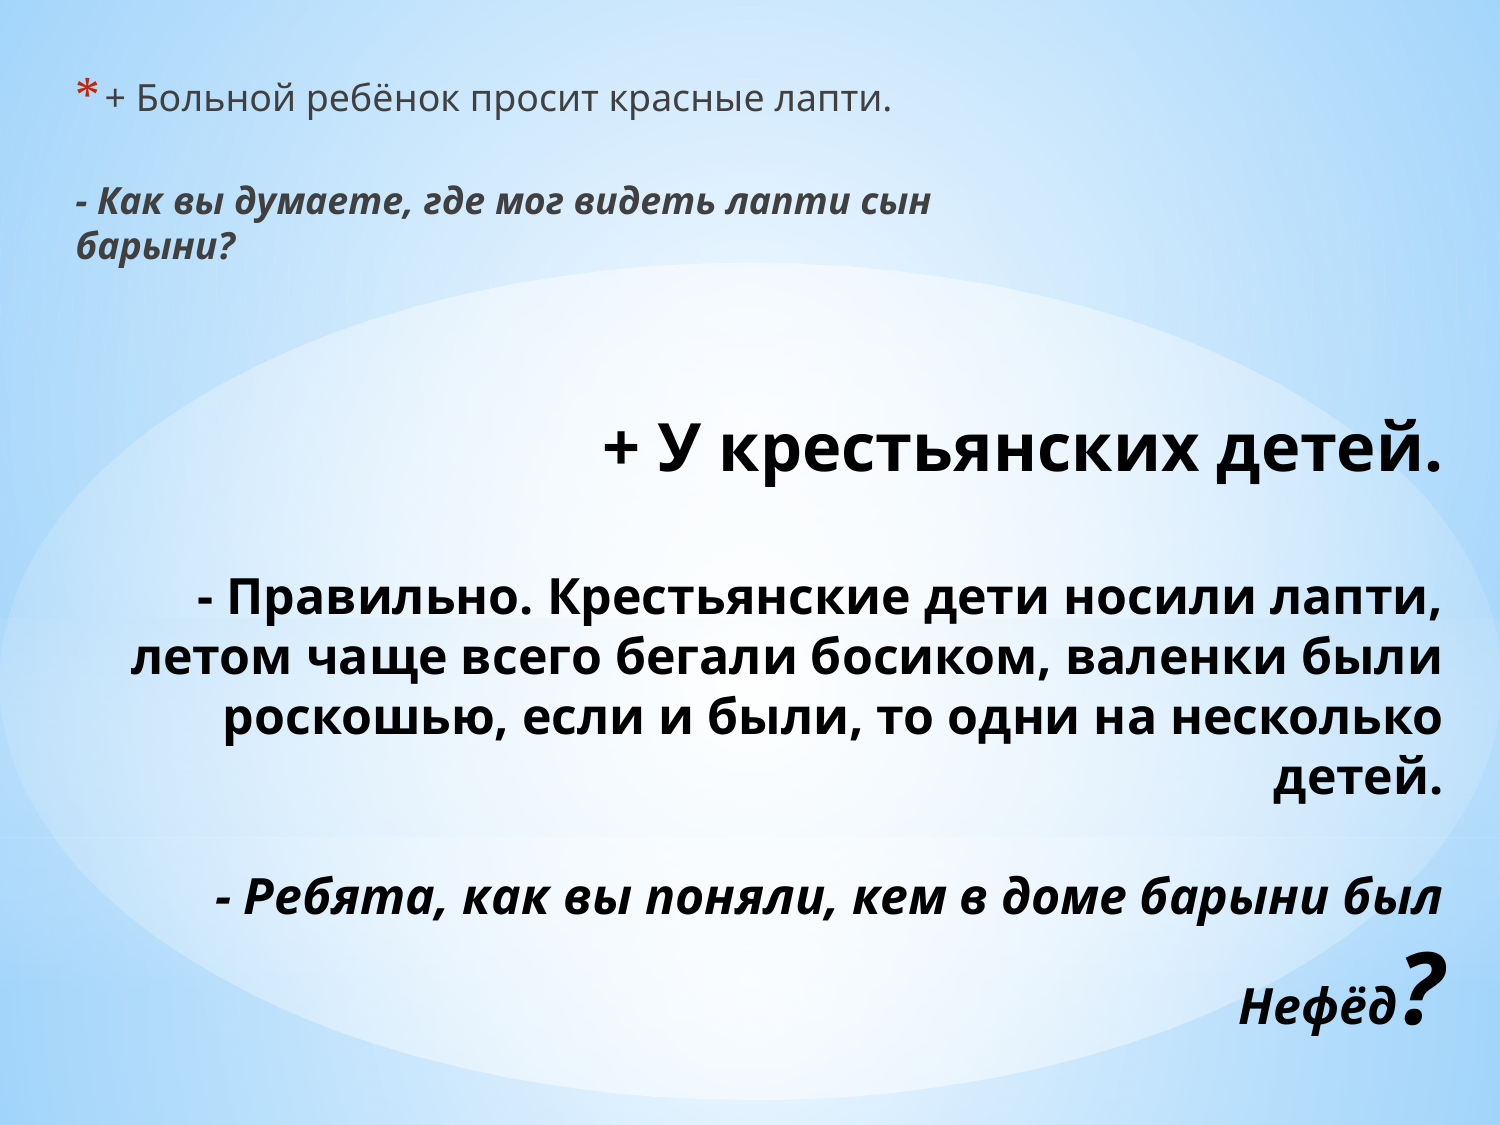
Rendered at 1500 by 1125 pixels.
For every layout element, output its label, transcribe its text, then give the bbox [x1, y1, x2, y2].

list + Больной ребёнок просит красные лапти. - Как вы думаете, где мог видеть лапти сын барыни? [53, 66, 1104, 320]
title + У крестьянских детей. - Правильно. Крестьянские дети носили лапти, летом чаще всего бегали босиком, валенки были роскошью, если и были, то одни на несколько детей. - Ребята, как вы поняли, кем в доме барыни был Нефёд? [76, 397, 1459, 976]
